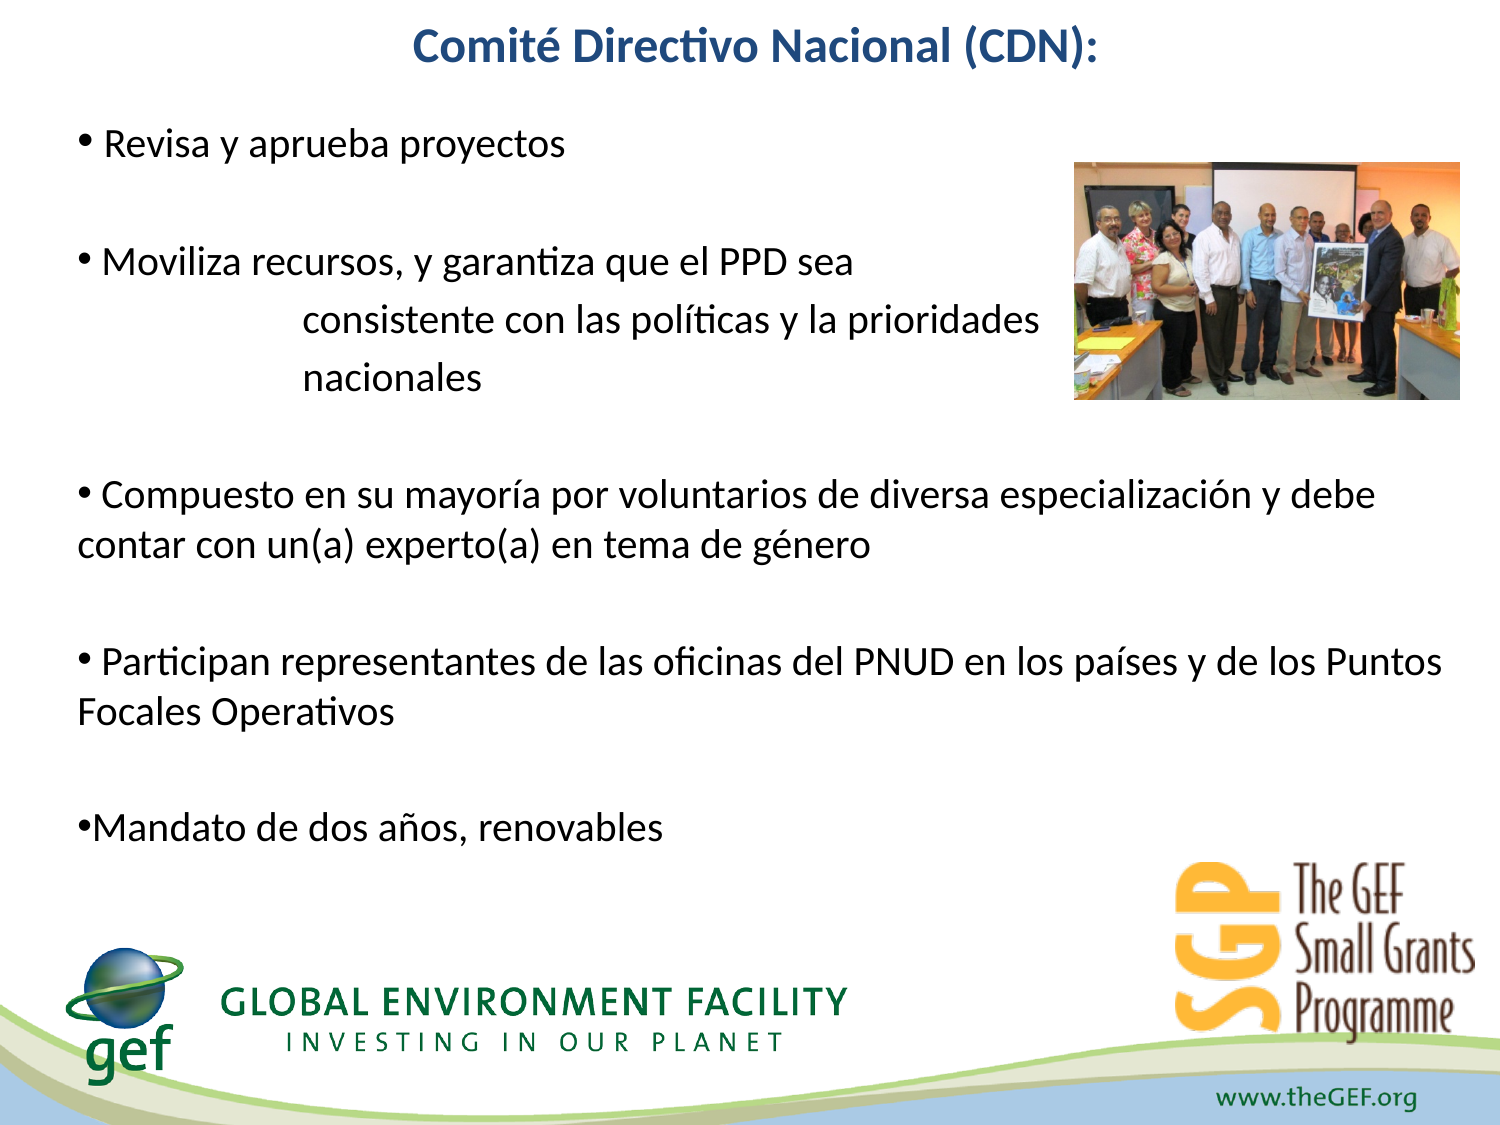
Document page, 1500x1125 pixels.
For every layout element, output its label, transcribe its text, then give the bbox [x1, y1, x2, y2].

title Comité Directivo Nacional (CDN): [37, 0, 1475, 81]
picture [0, 862, 1500, 1125]
list Revisa y aprueba proyectos Moviliza recursos, y garantiza que el PPD sea consistente con las políticas y la prioridades nacionales Compuesto en su mayoría por voluntarios de diversa especialización y debe contar con un(a) experto(a) en tema de género Participan representantes de las oficinas del PNUD en los países y de los Puntos Focales Operativos Mandato de dos años, renovables [62, 75, 1460, 925]
picture [1074, 162, 1460, 401]
